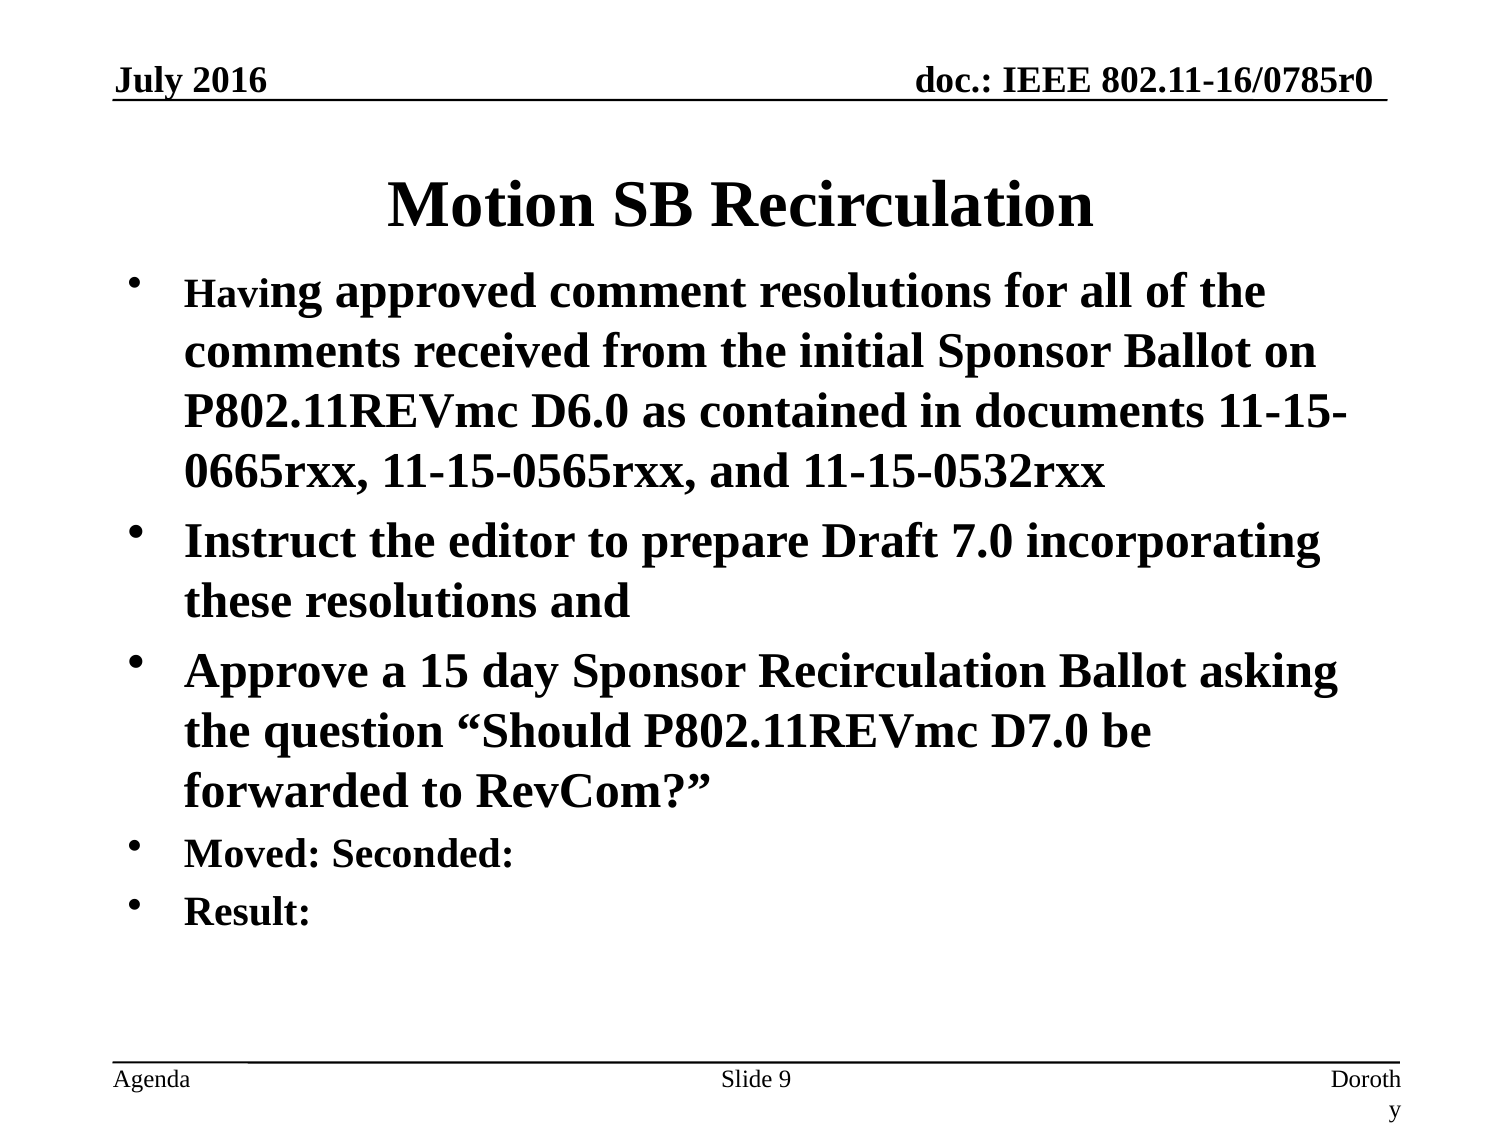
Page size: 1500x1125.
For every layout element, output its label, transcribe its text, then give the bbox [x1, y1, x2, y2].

list Having approved comment resolutions for all of the comments received from the initial Sponsor Ballot on P802.11REVmc D6.0 as contained in documents 11-15-0665rxx, 11-15-0565rxx, and 11-15-0532rxx Instruct the editor to prepare Draft 7.0 incorporating these resolutions and Approve a 15 day Sponsor Recirculation Ballot asking the question “Should P802.11REVmc D7.0 be forwarded to RevCom?” Moved: Seconded: Result: [112, 249, 1388, 1063]
title Motion SB Recirculation [112, 112, 1388, 249]
slide_number Slide 9 [712, 1063, 800, 1093]
footer Dorothy Stanley, HP Enterprise [1325, 1062, 1402, 1093]
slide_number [114, 54, 425, 100]
